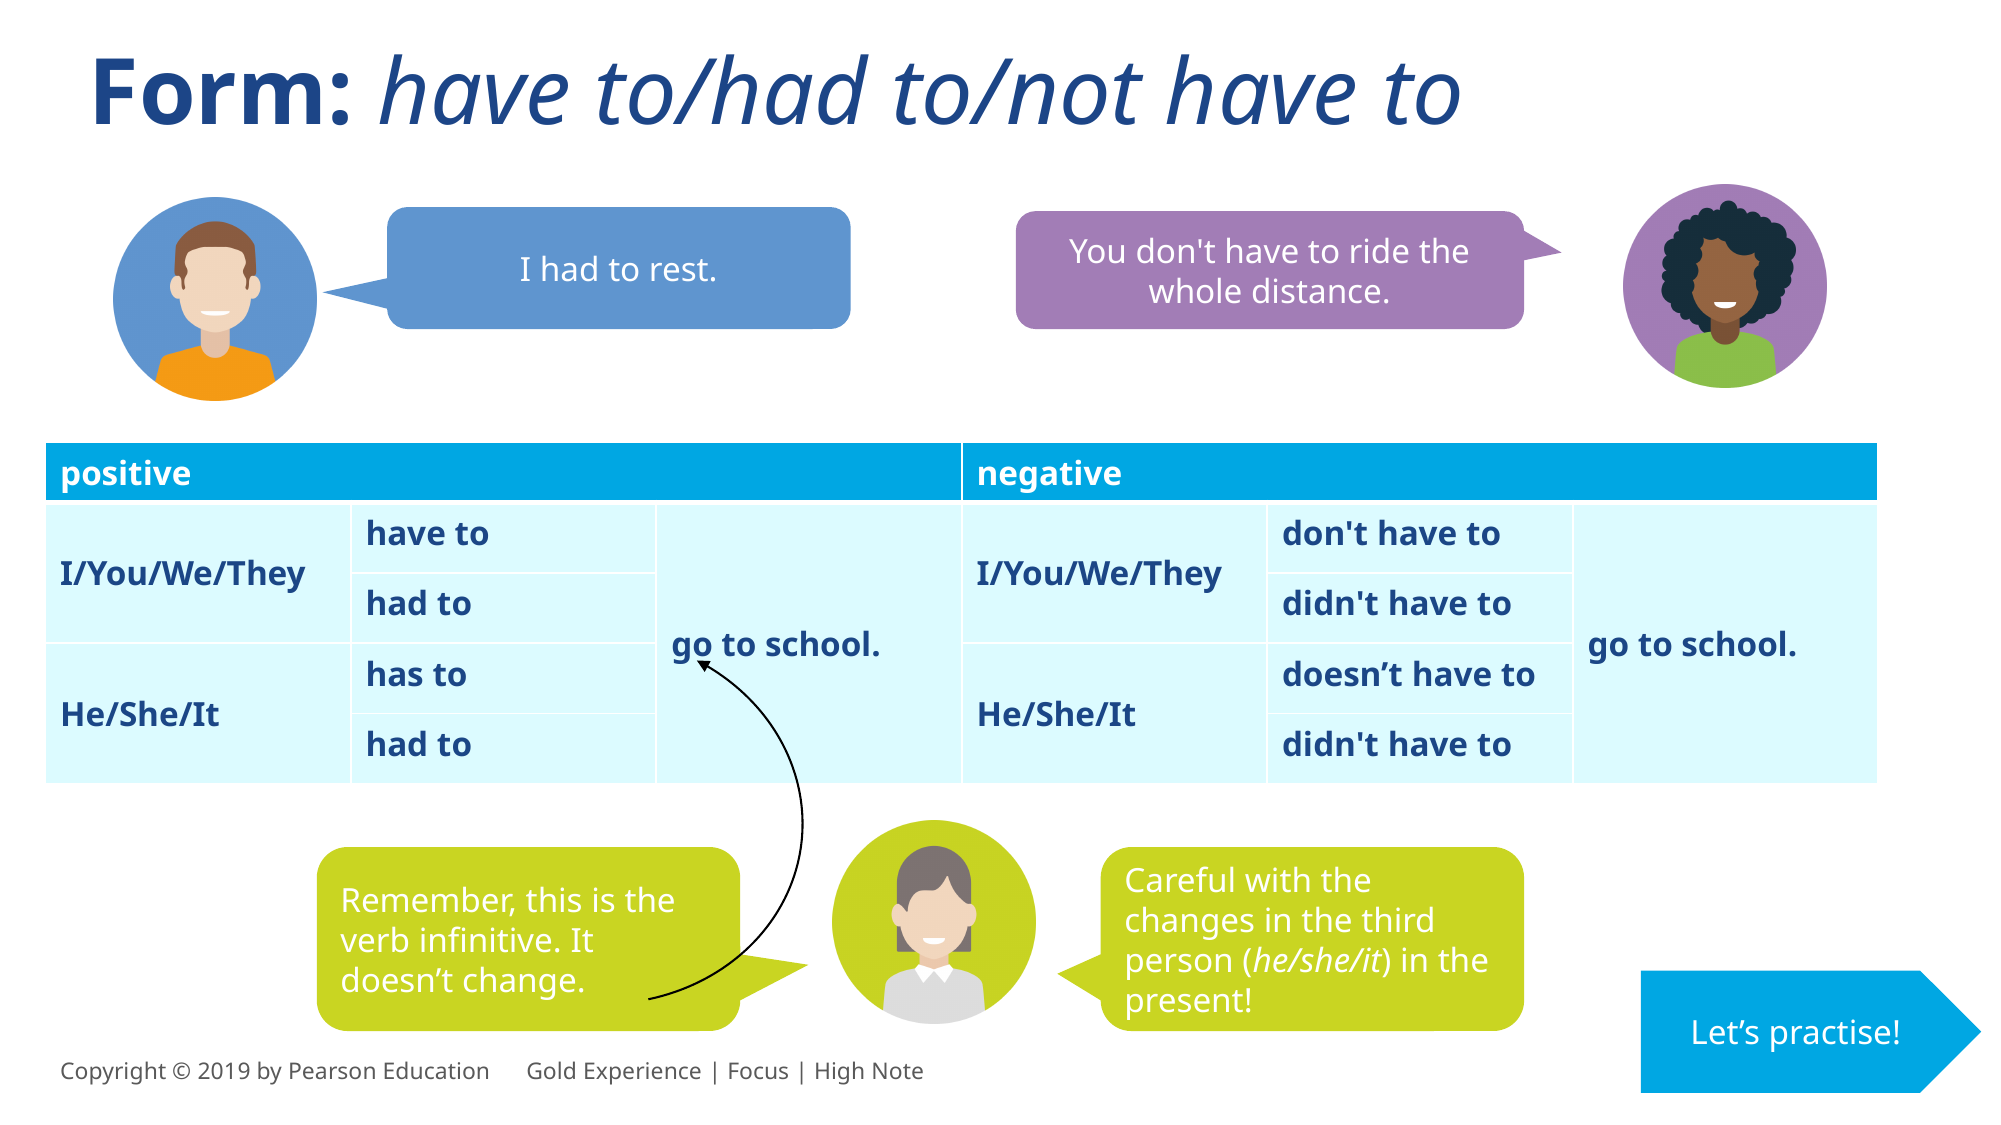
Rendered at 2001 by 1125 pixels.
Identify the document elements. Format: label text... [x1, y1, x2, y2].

table_cell had to [352, 714, 655, 783]
title Form: have to/had to/not have to [73, 37, 1827, 253]
picture [832, 819, 1037, 1024]
table_cell doesn’t have to [1268, 644, 1572, 713]
footer Copyright © 2019 by Pearson Education Gold Experience | Focus | High Note [45, 1040, 1084, 1101]
table_cell He/She/It [46, 644, 350, 783]
table_header negative [963, 443, 1877, 500]
text_box Let’s practise! [1638, 968, 1984, 1095]
table_cell He/She/It [963, 644, 1266, 783]
table_cell had to [352, 574, 655, 642]
text_box Careful with the changes in the third person (he/she/it) in the present! [1055, 844, 1527, 1034]
table_cell have to [352, 505, 655, 572]
text_box You don't have to ride the whole distance. [1013, 209, 1564, 332]
text_box I had to rest. [323, 204, 853, 332]
text_box [598, 660, 804, 1001]
table_cell didn't have to [1268, 574, 1572, 642]
table_cell don't have to [1268, 505, 1572, 572]
table_cell go to school. [1574, 505, 1877, 783]
table_cell didn't have to [1268, 714, 1572, 783]
picture [113, 196, 317, 401]
picture [1623, 184, 1828, 389]
table_cell go to school. [657, 505, 961, 783]
table_cell I/You/We/They [46, 505, 350, 642]
text_box Remember, this is the verb infinitive. It doesn’t change. [314, 844, 811, 1034]
table_cell has to [352, 644, 655, 713]
table_cell I/You/We/They [963, 505, 1266, 642]
table_header positive [46, 443, 961, 500]
